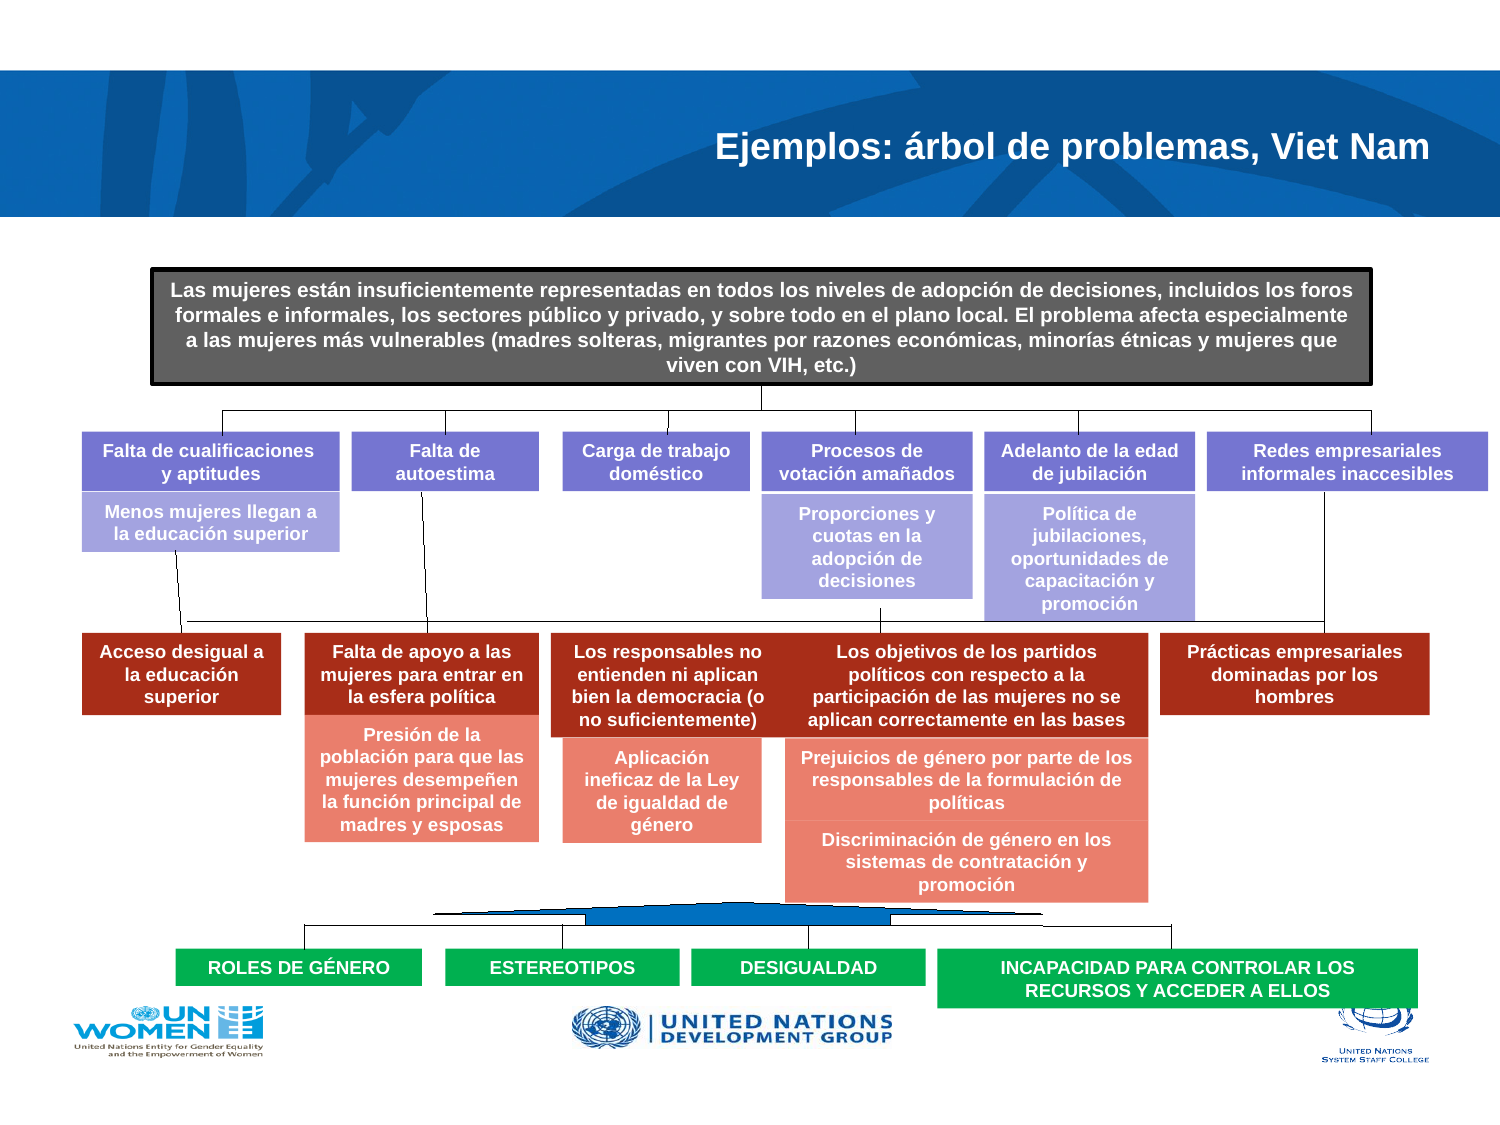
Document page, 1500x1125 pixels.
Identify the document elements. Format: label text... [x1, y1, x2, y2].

text_box Falta de cualificaciones y aptitudes [81, 431, 340, 492]
picture [0, 70, 1500, 217]
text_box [354, 559, 496, 566]
title Ejemplos: árbol de problemas, Viet Nam [170, 94, 1447, 195]
text_box Política de jubilaciones, oportunidades de capacitación y promoción [984, 494, 1196, 619]
text_box ROLES DE GÉNERO [175, 948, 422, 986]
text_box Falta de apoyo a las mujeres para entrar en la esfera política [304, 632, 539, 714]
picture [73, 1006, 263, 1058]
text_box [137, 588, 220, 595]
text_box Falta de autoestima [351, 431, 539, 492]
text_box ESTEREOTIPOS [445, 948, 680, 986]
text_box Acceso desigual a la educación superior [82, 632, 282, 716]
text_box Presión de la población para que las mujeres desempeñen la función principal de madres y esposas [304, 714, 539, 843]
picture [1322, 979, 1429, 1063]
picture [572, 1006, 892, 1049]
text_box Aplicación ineficaz de la Ley de igualdad de género [562, 738, 762, 843]
picture [170, 1006, 179, 1018]
text_box Los objetivos de los partidos políticos con respecto a la participación de las mujeres no se aplican correctamente en las bases [785, 632, 1149, 738]
text_box Prácticas empresariales dominadas por los hombres [1160, 632, 1430, 716]
text_box Prejuicios de género por parte de los responsables de la formulación de políticas [785, 738, 1149, 821]
text_box INCAPACIDAD PARA CONTROLAR LOS RECURSOS Y ACCEDER A ELLOS [937, 948, 1418, 1009]
text_box Adelanto de la edad de jubilación [984, 431, 1196, 492]
text_box Proporciones y cuotas en la adopción de decisiones [761, 494, 973, 599]
text_box [433, 902, 1043, 924]
text_box Redes empresariales informales inaccesibles [1206, 431, 1489, 492]
picture [194, 1006, 204, 1013]
text_box Procesos de votación amañados [761, 431, 973, 492]
text_box Discriminación de género en los sistemas de contratación y promoción [785, 821, 1149, 903]
text_box Los responsables no entienden ni aplican bien la democracia (o no suficientemente) [550, 632, 785, 738]
text_box DESIGUALDAD [691, 948, 926, 986]
text_box Las mujeres están insuficientemente representadas en todos los niveles de adopción de decisiones, incluidos los foros formales e informales, los sectores público y privado, y sobre todo en el plano local. El problema afecta especialmente a las mujeres más vulnerables (madres solteras, migrantes por razones económicas, minorías étnicas y mujeres que viven con VIH, etc.) [150, 267, 1373, 386]
text_box Carga de trabajo doméstico [562, 431, 750, 492]
text_box Menos mujeres llegan a la educación superior [81, 492, 340, 552]
